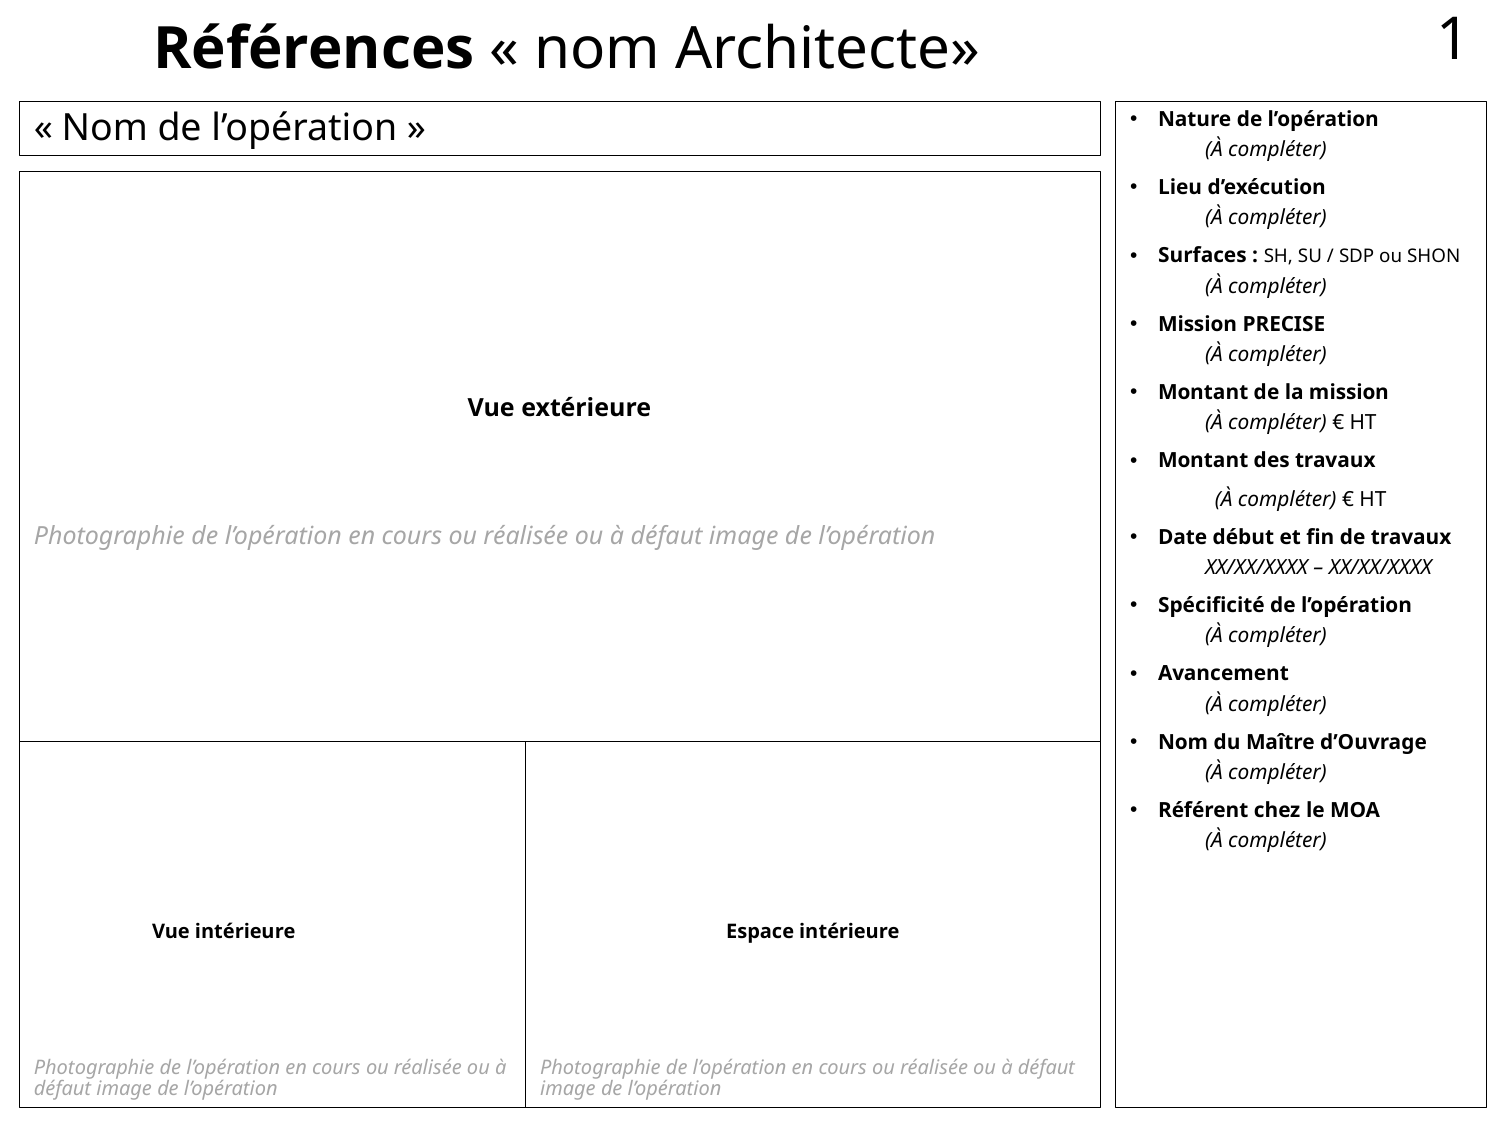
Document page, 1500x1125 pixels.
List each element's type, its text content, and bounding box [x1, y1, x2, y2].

list Nature de l’opération (À compléter) Lieu d’exécution (À compléter) Surfaces : SH, SU / SDP ou SHON (À compléter) Mission PRECISE (À compléter) Montant de la mission (À compléter) € HT Montant des travaux (À compléter) € HT Date début et fin de travaux XX/XX/XXXX – XX/XX/XXXX Spécificité de l’opération (À compléter) Avancement (À compléter) Nom du Maître d’Ouvrage (À compléter) Référent chez le MOA (À compléter) [1115, 100, 1486, 1108]
text_box Vue intérieure Photographie de l’opération en cours ou réalisée ou à défaut image de l’opération [18, 741, 525, 1108]
text_box Espace intérieure Photographie de l’opération en cours ou réalisée ou à défaut image de l’opération [525, 741, 1101, 1108]
list « Nom de l’opération » [18, 101, 1101, 156]
text_box Références « nom Architecte» [0, 0, 1134, 101]
list Vue extérieure Photographie de l’opération en cours ou réalisée ou à défaut image de l’opération [18, 171, 1101, 741]
list 1 [1407, 1, 1500, 81]
